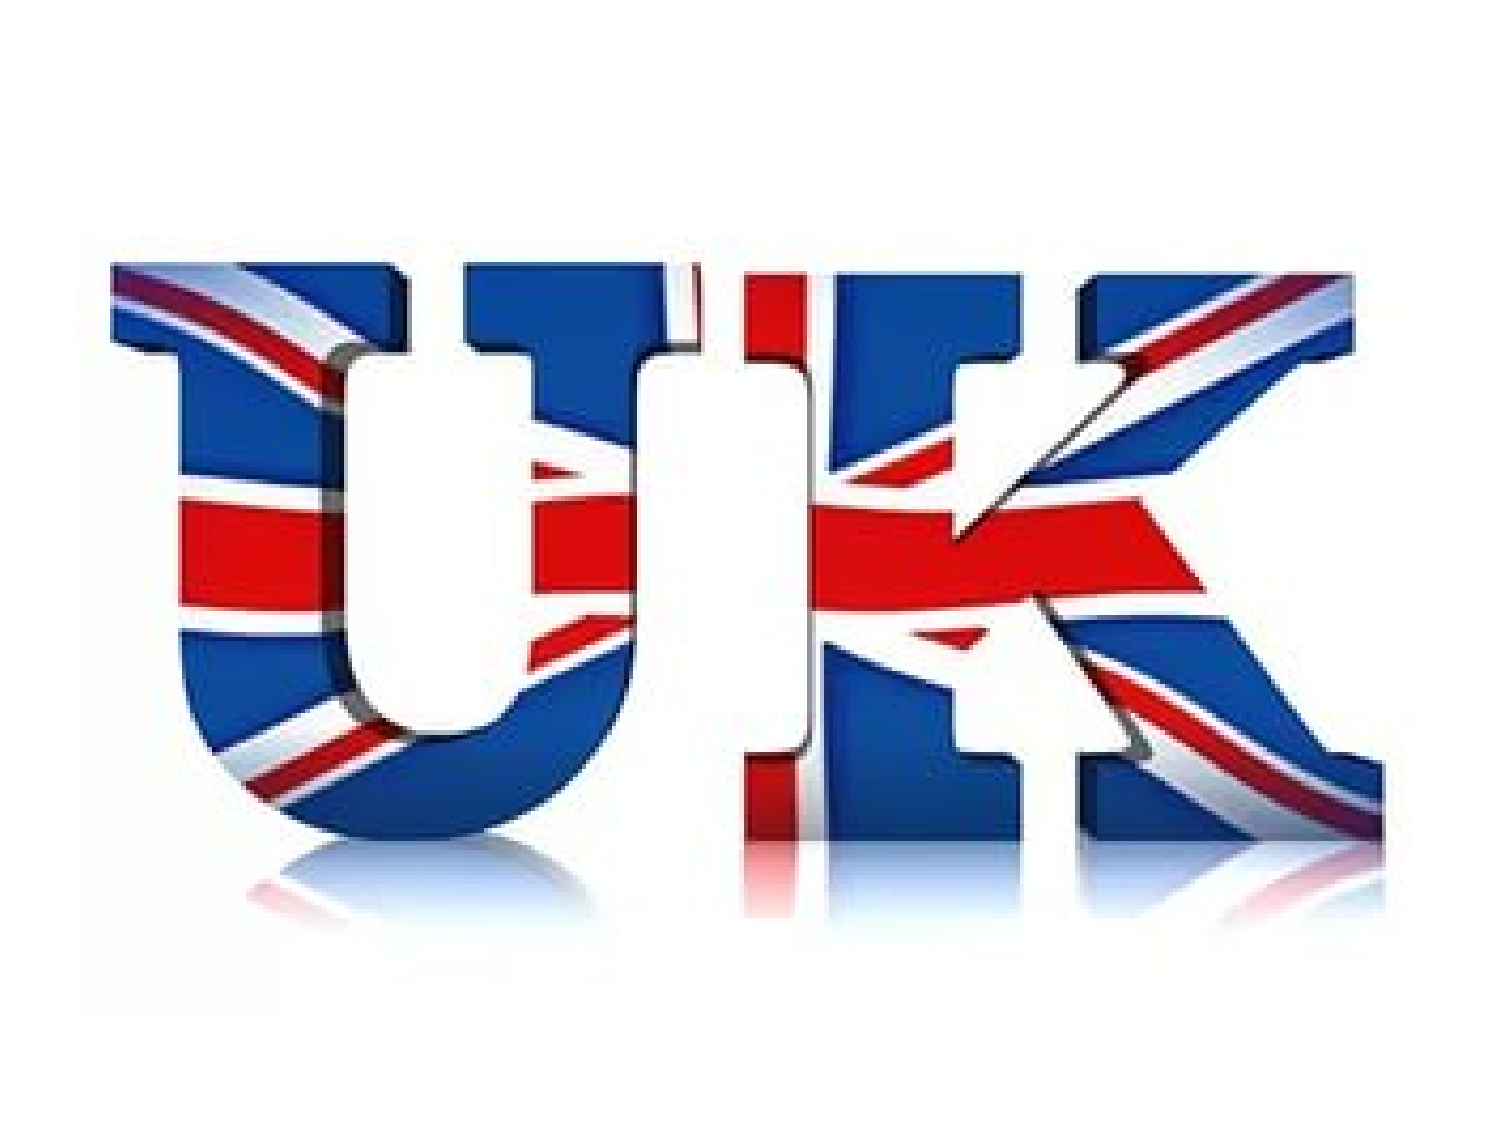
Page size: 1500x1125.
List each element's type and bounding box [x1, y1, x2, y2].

picture [76, 101, 1412, 1016]
